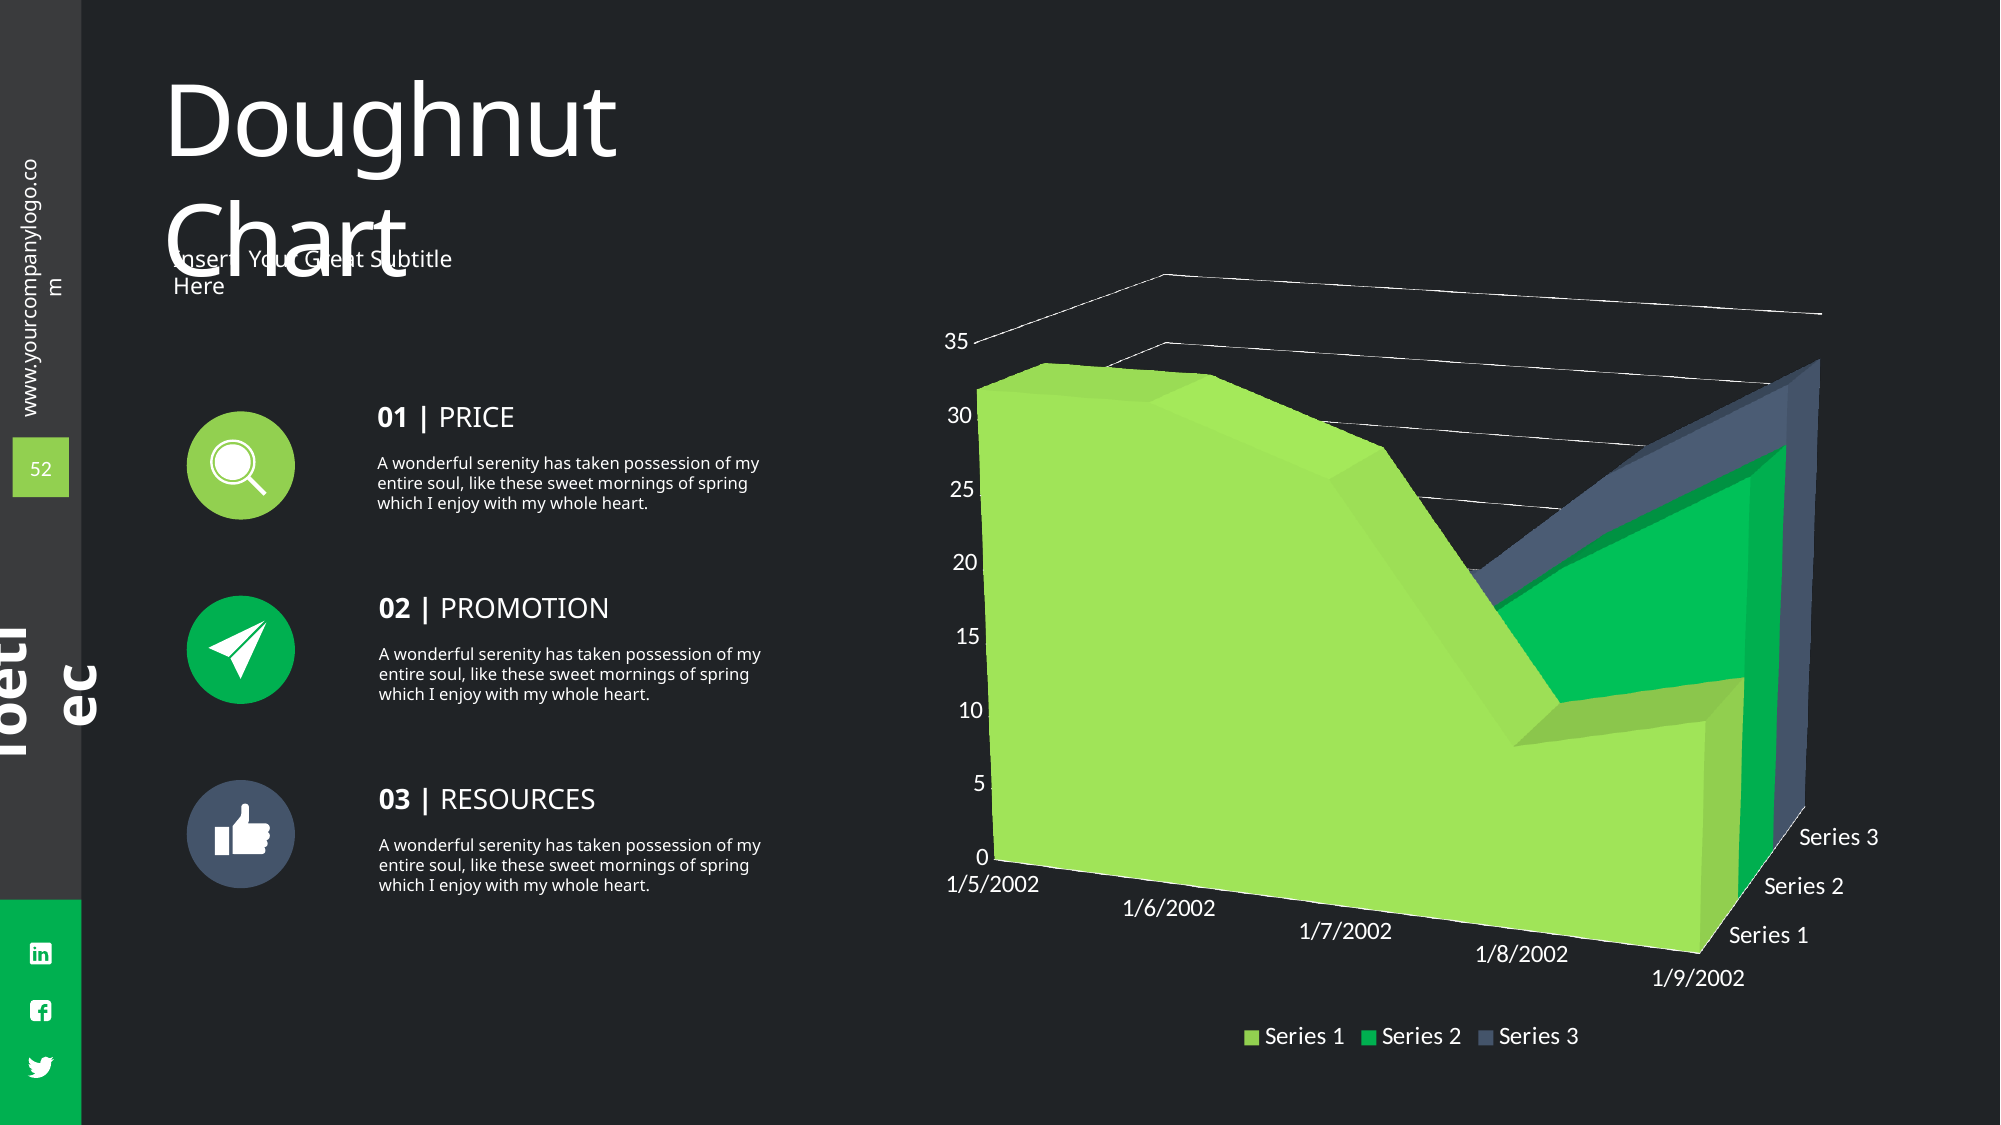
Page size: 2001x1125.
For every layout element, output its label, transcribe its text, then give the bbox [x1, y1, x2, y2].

text_box Insert Your Great Subtitle Here [158, 237, 512, 307]
text_box 02 | PROMOTION A wonderful serenity has taken possession of my entire soul, like these sweet mornings of spring which I enjoy with my whole heart. [364, 583, 779, 712]
text_box Doughnut Chart [147, 116, 677, 236]
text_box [208, 620, 267, 679]
text_box 01 | PRICE A wonderful serenity has taken possession of my entire soul, like these sweet mornings of spring which I enjoy with my whole heart. [362, 392, 777, 521]
text_box [185, 410, 296, 521]
chart [902, 258, 1921, 1057]
text_box [185, 778, 296, 890]
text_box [210, 439, 267, 496]
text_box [214, 803, 270, 856]
text_box [185, 594, 296, 705]
slide_number 52 [12, 437, 69, 498]
text_box 03 | RESOURCES A wonderful serenity has taken possession of my entire soul, like these sweet mornings of spring which I enjoy with my whole heart. [364, 774, 779, 903]
